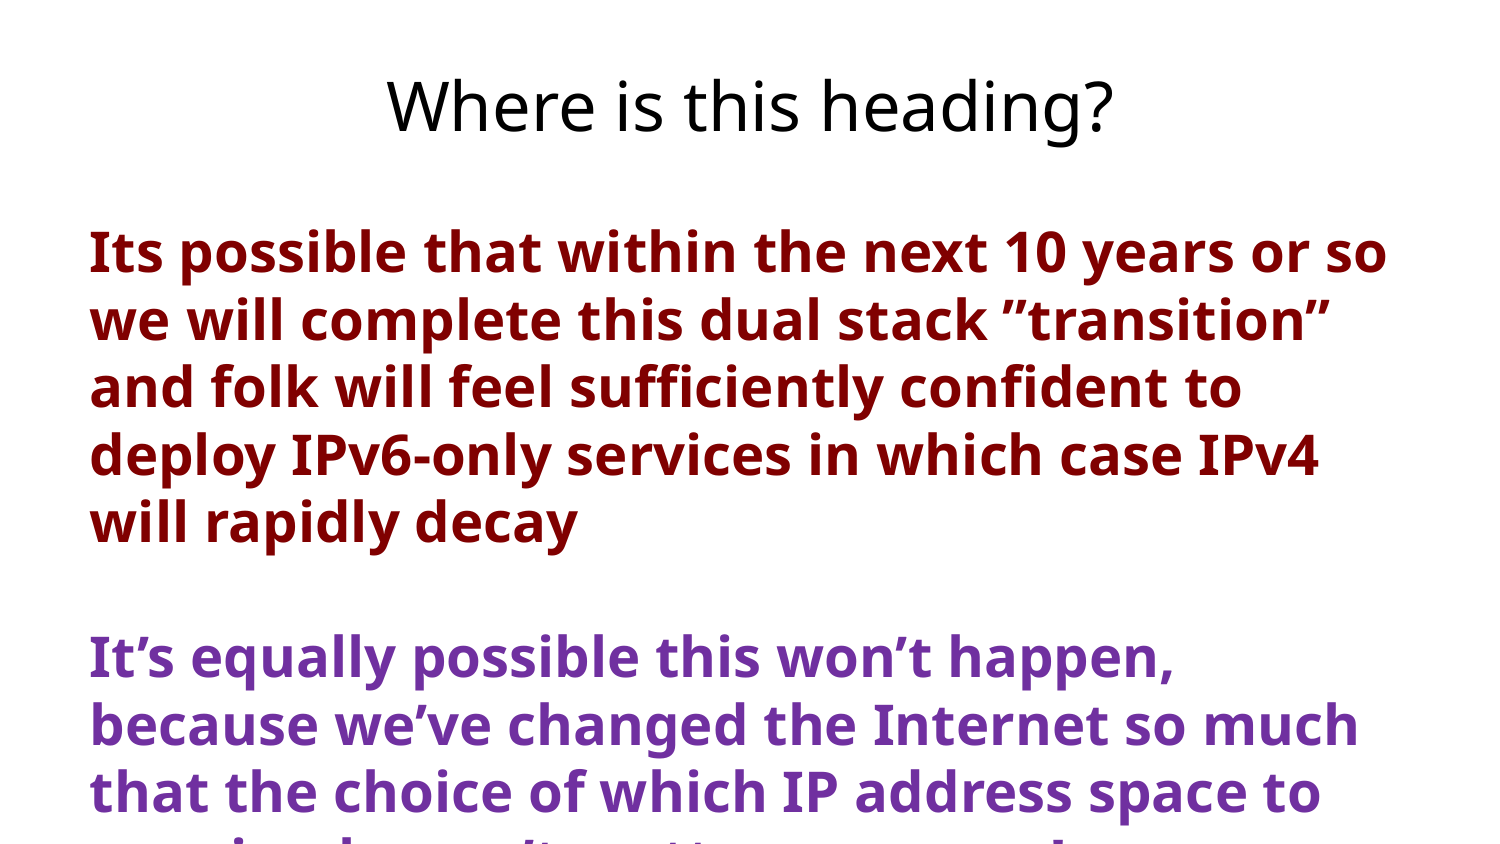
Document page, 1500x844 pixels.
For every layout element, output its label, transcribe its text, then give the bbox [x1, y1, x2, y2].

text_box Its possible that within the next 10 years or so we will complete this dual stack ”transition” and folk will feel sufficiently confident to deploy IPv6-only services in which case IPv4 will rapidly decay It’s equally possible this won’t happen, because we’ve changed the Internet so much that the choice of which IP address space to use simply won’t matter any more! [74, 209, 1425, 844]
title Where is this heading? [75, 33, 1425, 175]
